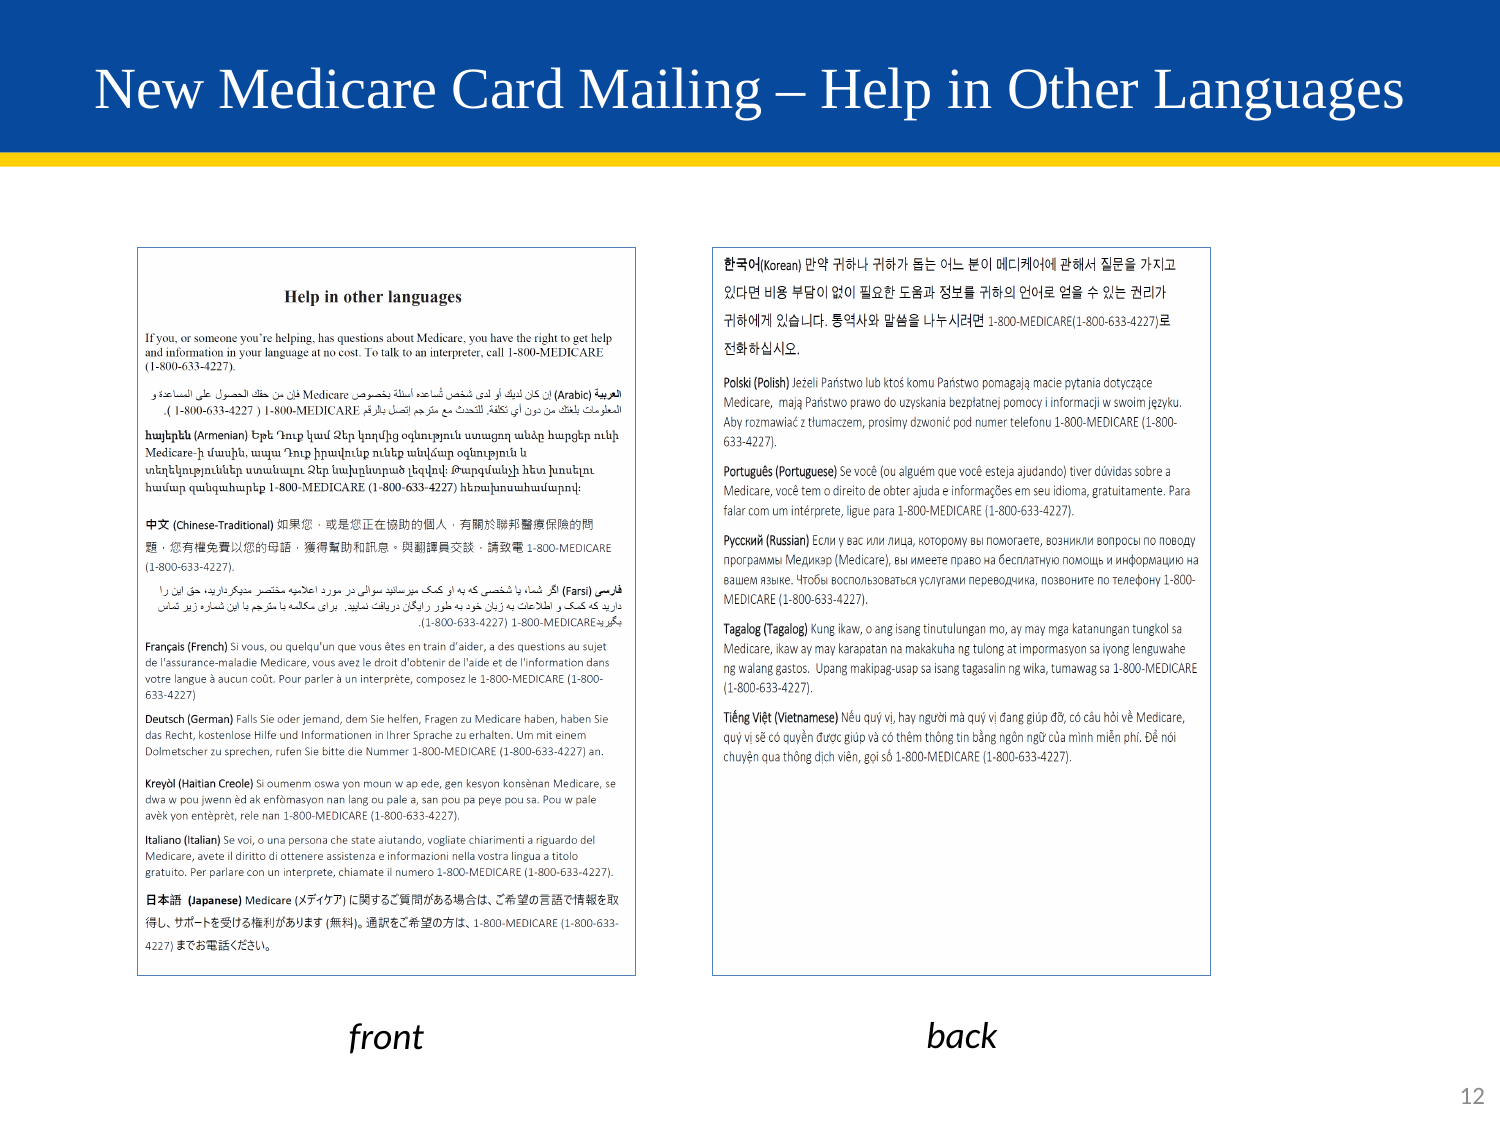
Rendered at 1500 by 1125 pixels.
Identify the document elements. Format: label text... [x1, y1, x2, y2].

slide_number 12 [1149, 1064, 1500, 1125]
text_box back [886, 1004, 1037, 1064]
picture [712, 246, 1212, 976]
text_box front [311, 1004, 462, 1065]
picture [137, 246, 636, 976]
title New Medicare Card Mailing – Help in Other Languages [75, 50, 1425, 158]
